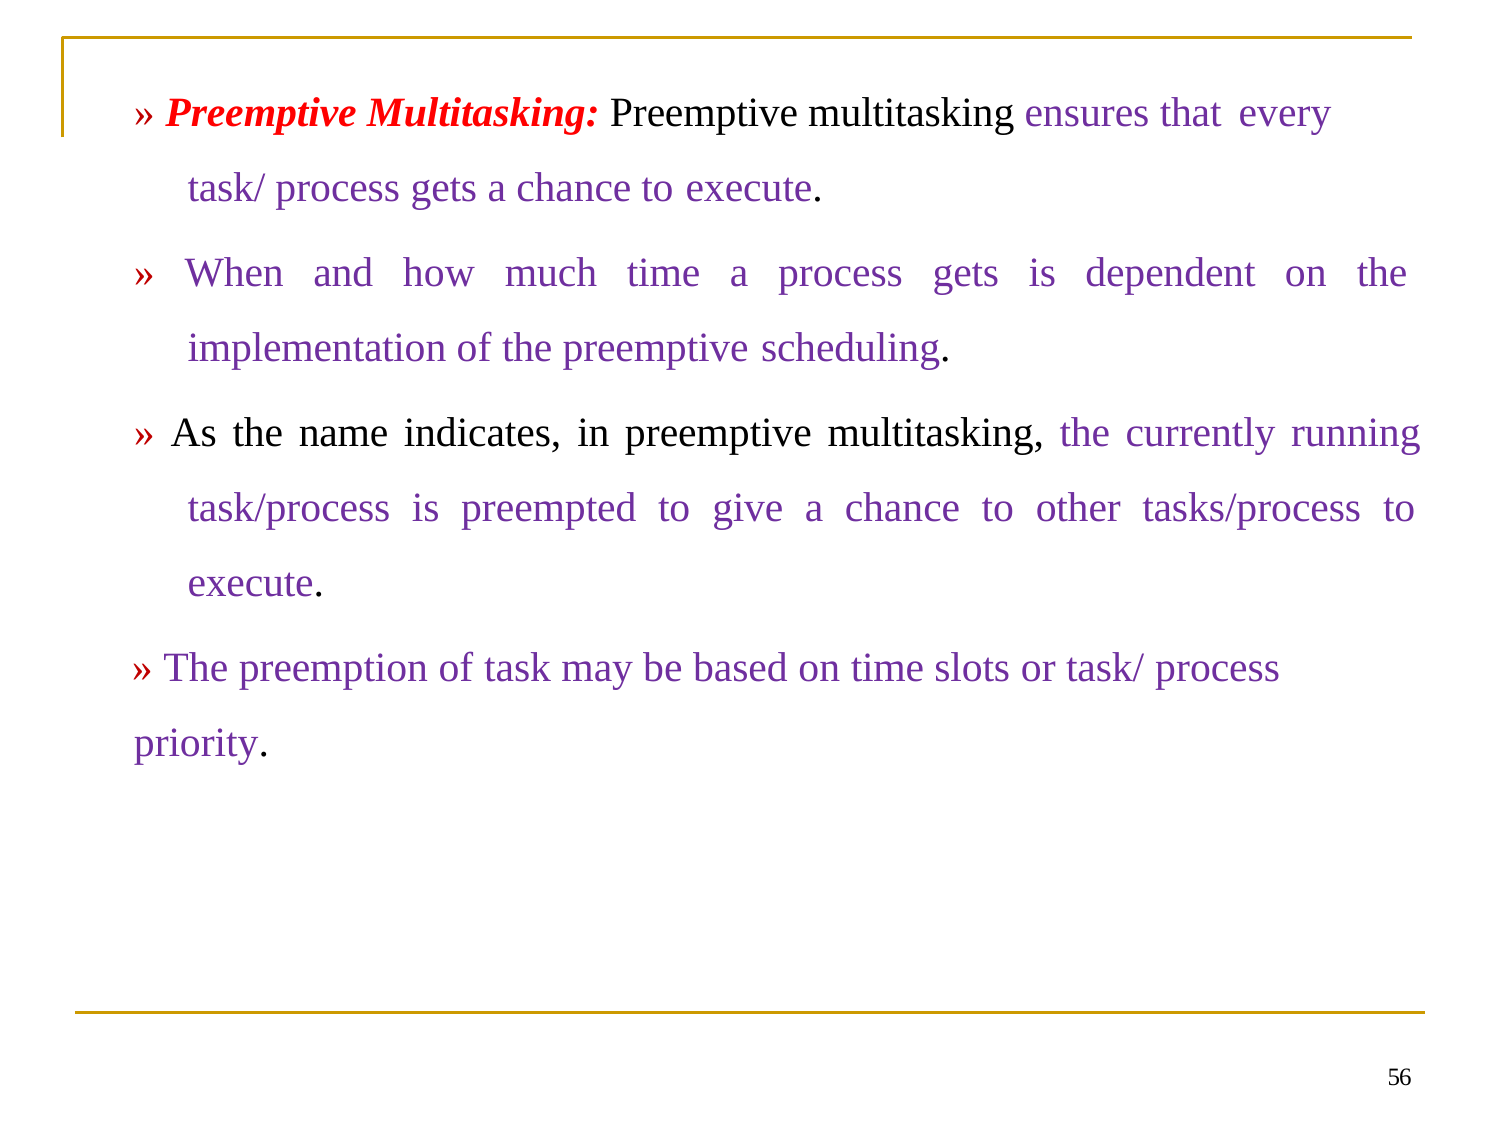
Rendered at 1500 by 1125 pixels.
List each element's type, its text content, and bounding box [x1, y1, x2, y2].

slide_number 56 [1381, 1061, 1417, 1125]
text_box » Preemptive Multitasking: Preemptive multitasking ensures that every task/ process gets a chance to execute. » When and how much time a process gets is dependent on the implementation of the preemptive scheduling. » As the name indicates, in preemptive multitasking, the currently running task/process is preempted to give a chance to other tasks/process to execute. » The preemption of task may be based on time slots or task/ process priority. [131, 57, 1438, 766]
